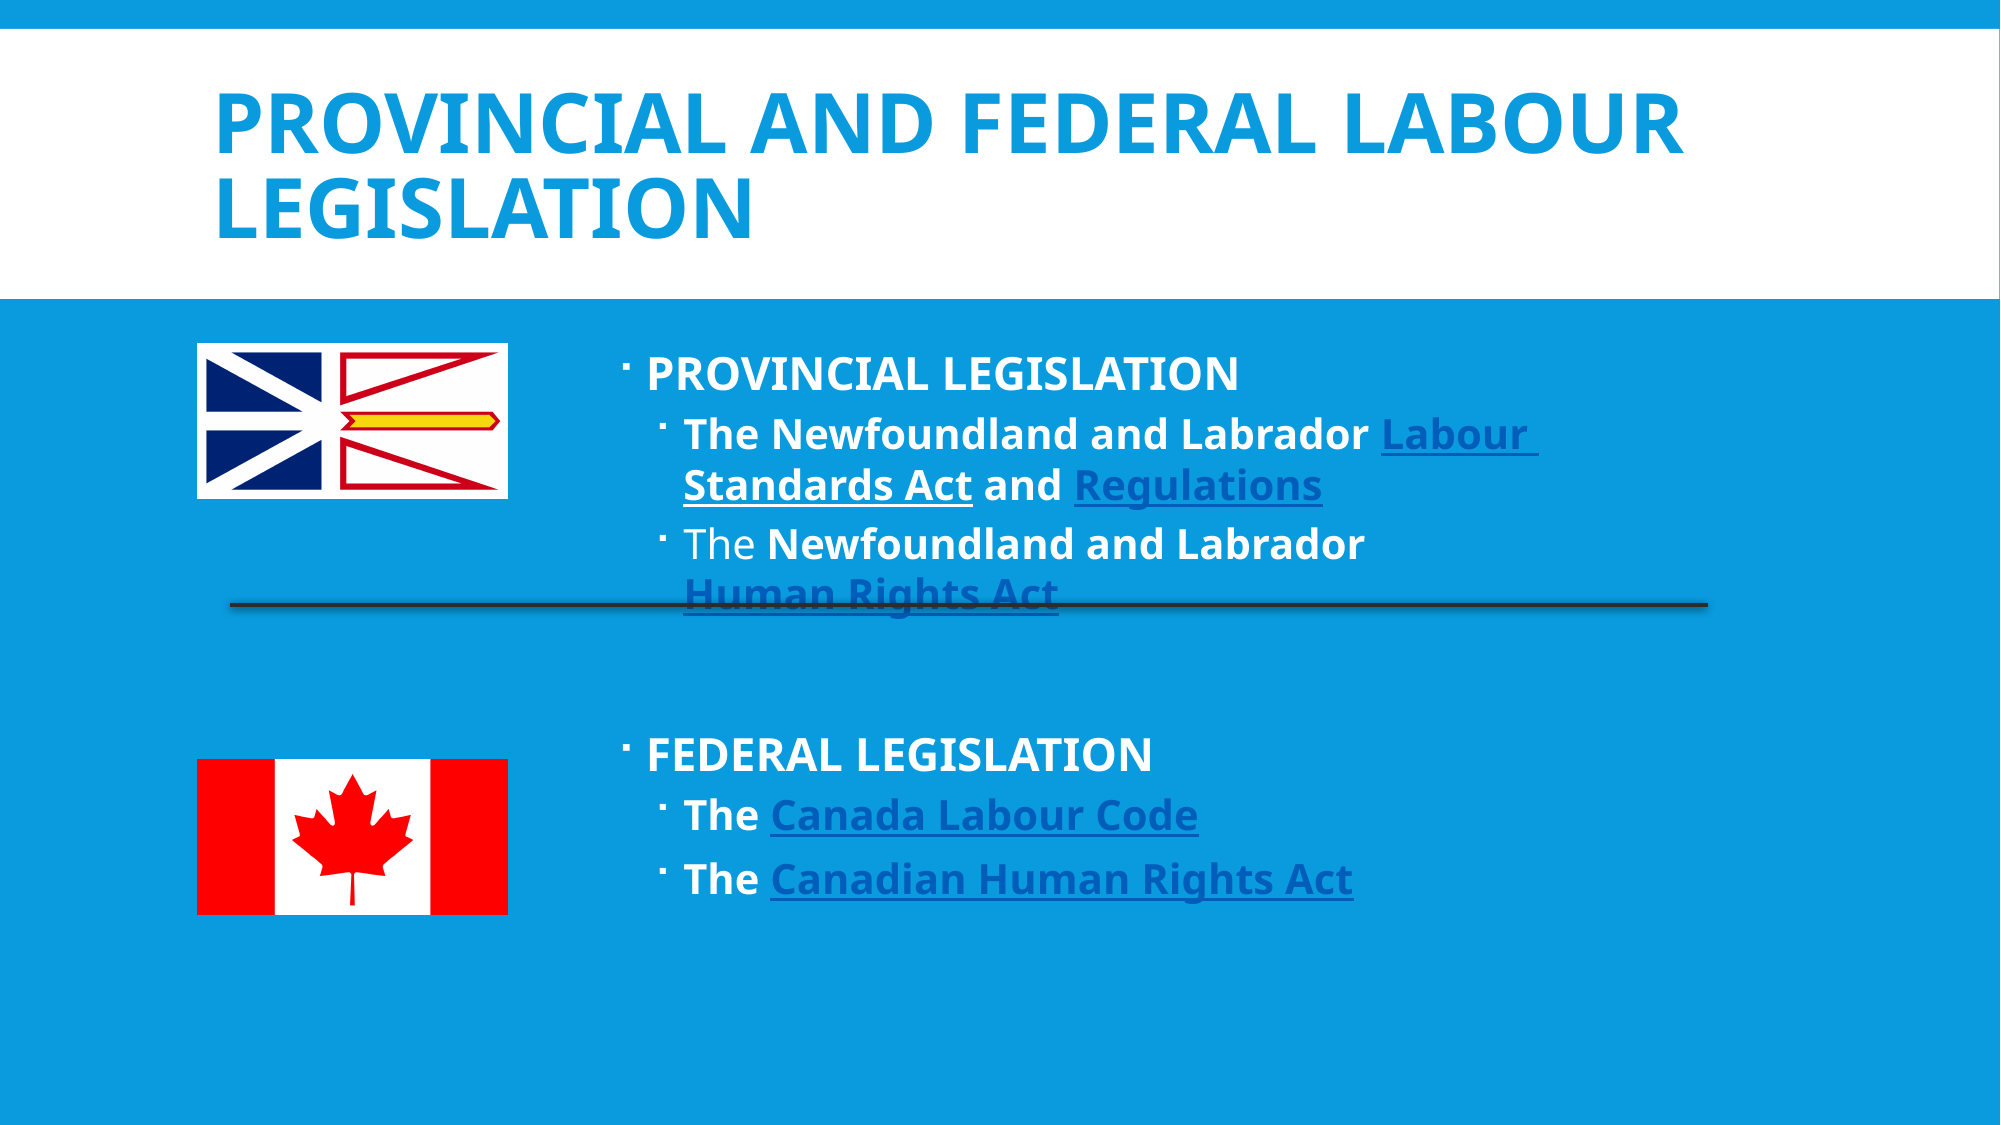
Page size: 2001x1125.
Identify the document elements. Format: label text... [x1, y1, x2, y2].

list PROVINCIAL LEGISLATION The Newfoundland and Labrador Labour Standards Act and Regulations The Newfoundland and Labrador Human Rights Act FEDERAL LEGISLATION The Canada Labour Code The Canadian Human Rights Act [600, 343, 1763, 1057]
picture [198, 760, 507, 914]
picture [198, 344, 507, 498]
title Provincial and Federal Labour Legislation [197, 46, 1803, 295]
